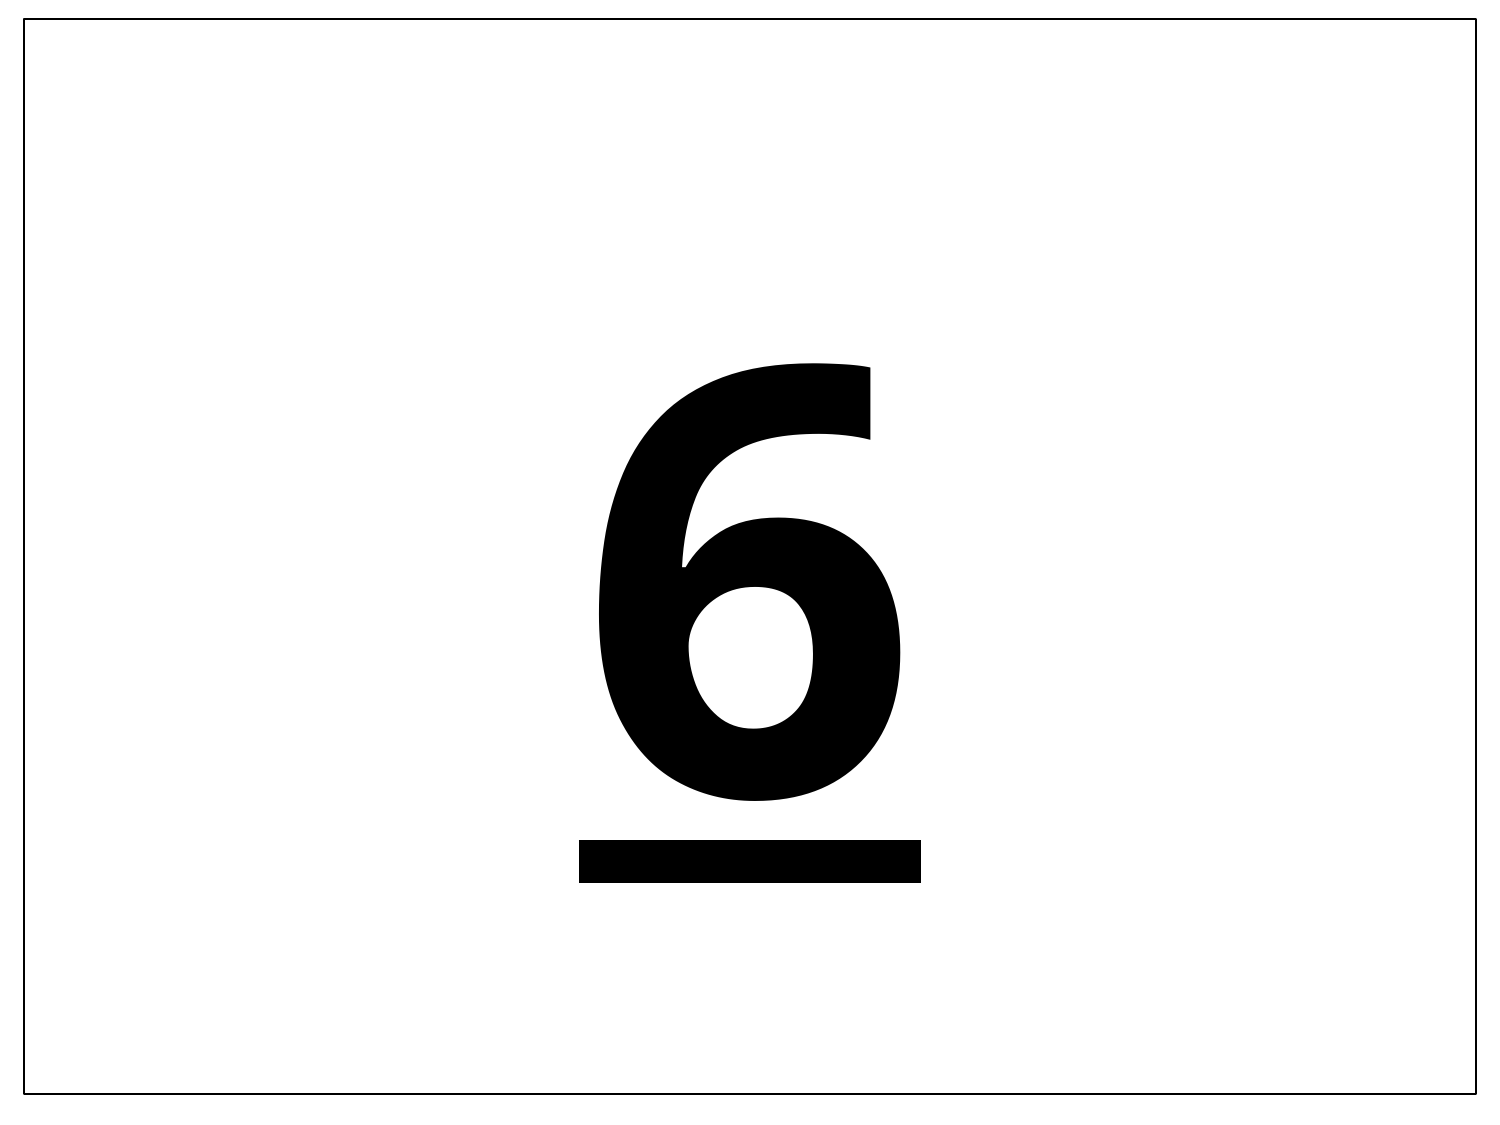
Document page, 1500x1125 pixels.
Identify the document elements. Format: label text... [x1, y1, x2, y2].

text_box 6 [21, 17, 1479, 1096]
